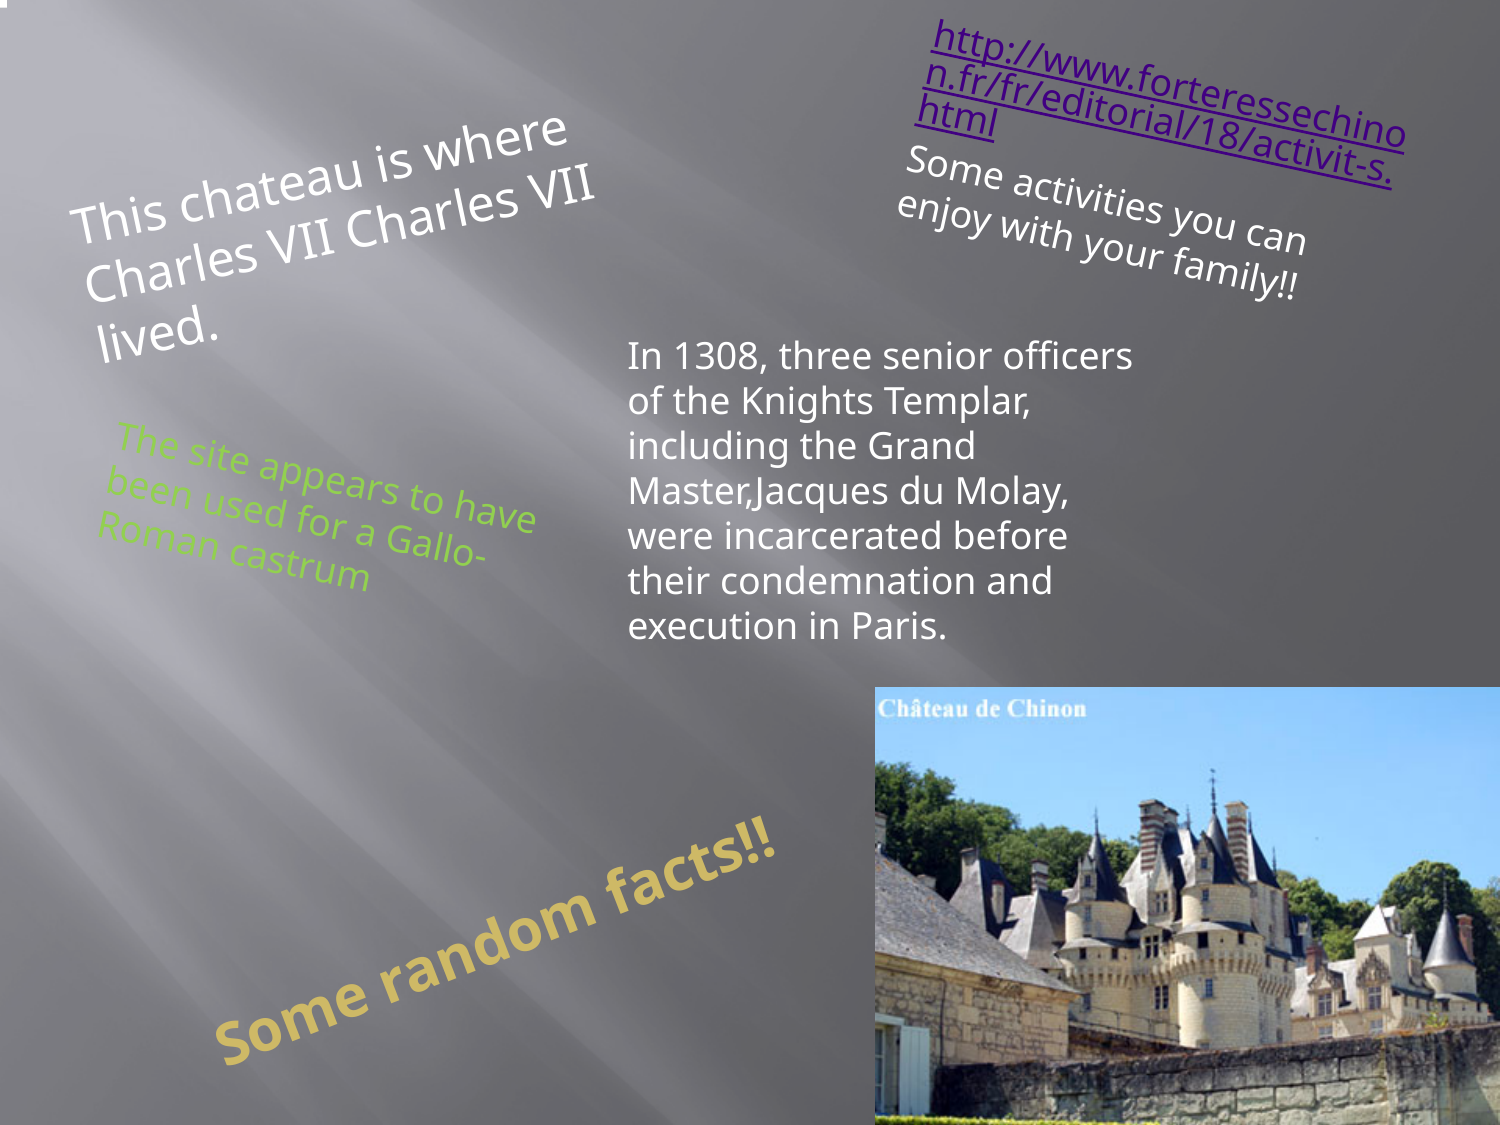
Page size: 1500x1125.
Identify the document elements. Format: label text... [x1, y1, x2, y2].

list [874, 687, 1500, 1125]
text_box http://www.forteressechinon.fr/fr/editorial/18/activit-s.html Some activities you can enjoy with your family!! [893, 0, 1440, 264]
text_box , [0, 0, 7, 8]
text_box This chateau is where Charles VII Charles VII lived. [49, 74, 653, 385]
text_box The site appears to have been used for a Gallo-Roman castrum [77, 401, 598, 649]
text_box Some random facts!! [187, 745, 874, 1092]
text_box In 1308, three senior officers of the Knights Templar, including the Grand Master,Jacques du Molay, were incarcerated before their condemnation and execution in Paris. [612, 324, 1163, 655]
